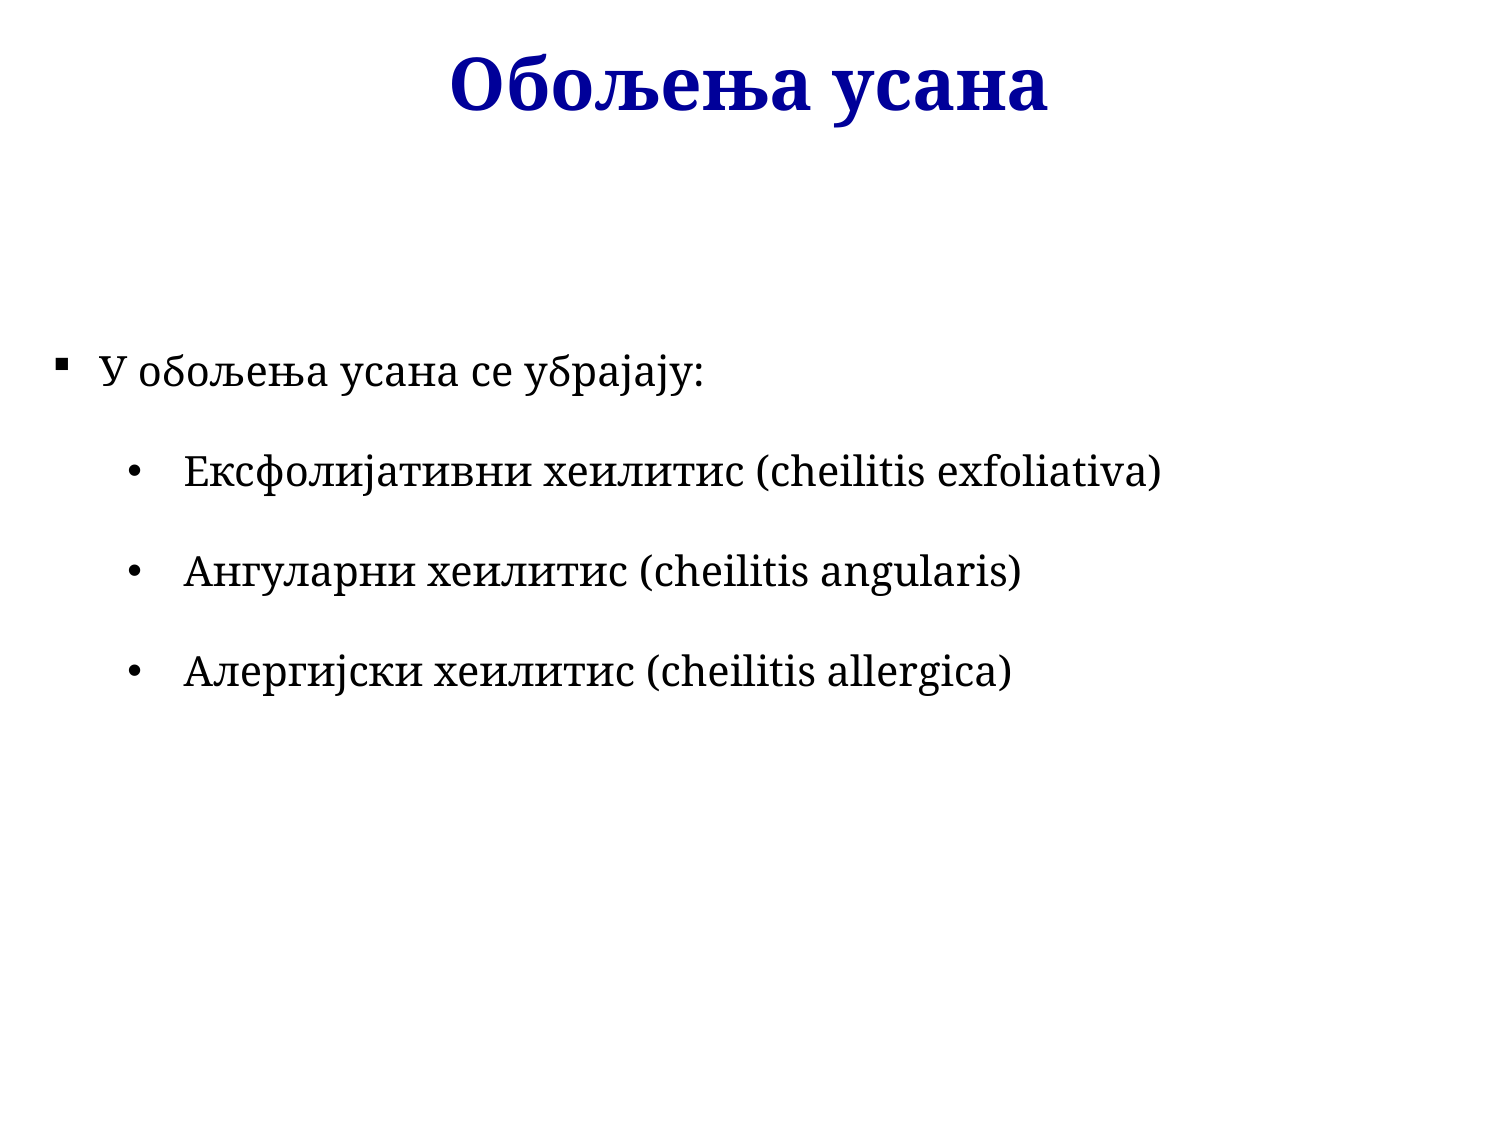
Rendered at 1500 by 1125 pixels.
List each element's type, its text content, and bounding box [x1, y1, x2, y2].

text_box Обољења усана [0, 12, 1500, 151]
text_box У обољења усана се убрајају: Ексфолијативни хеилитис (сheilitis exfoliativa) Ангуларни хеилитис (сheilitis angularis) Алергијски хеилитис (сheilitis allergica) [37, 187, 1488, 1003]
